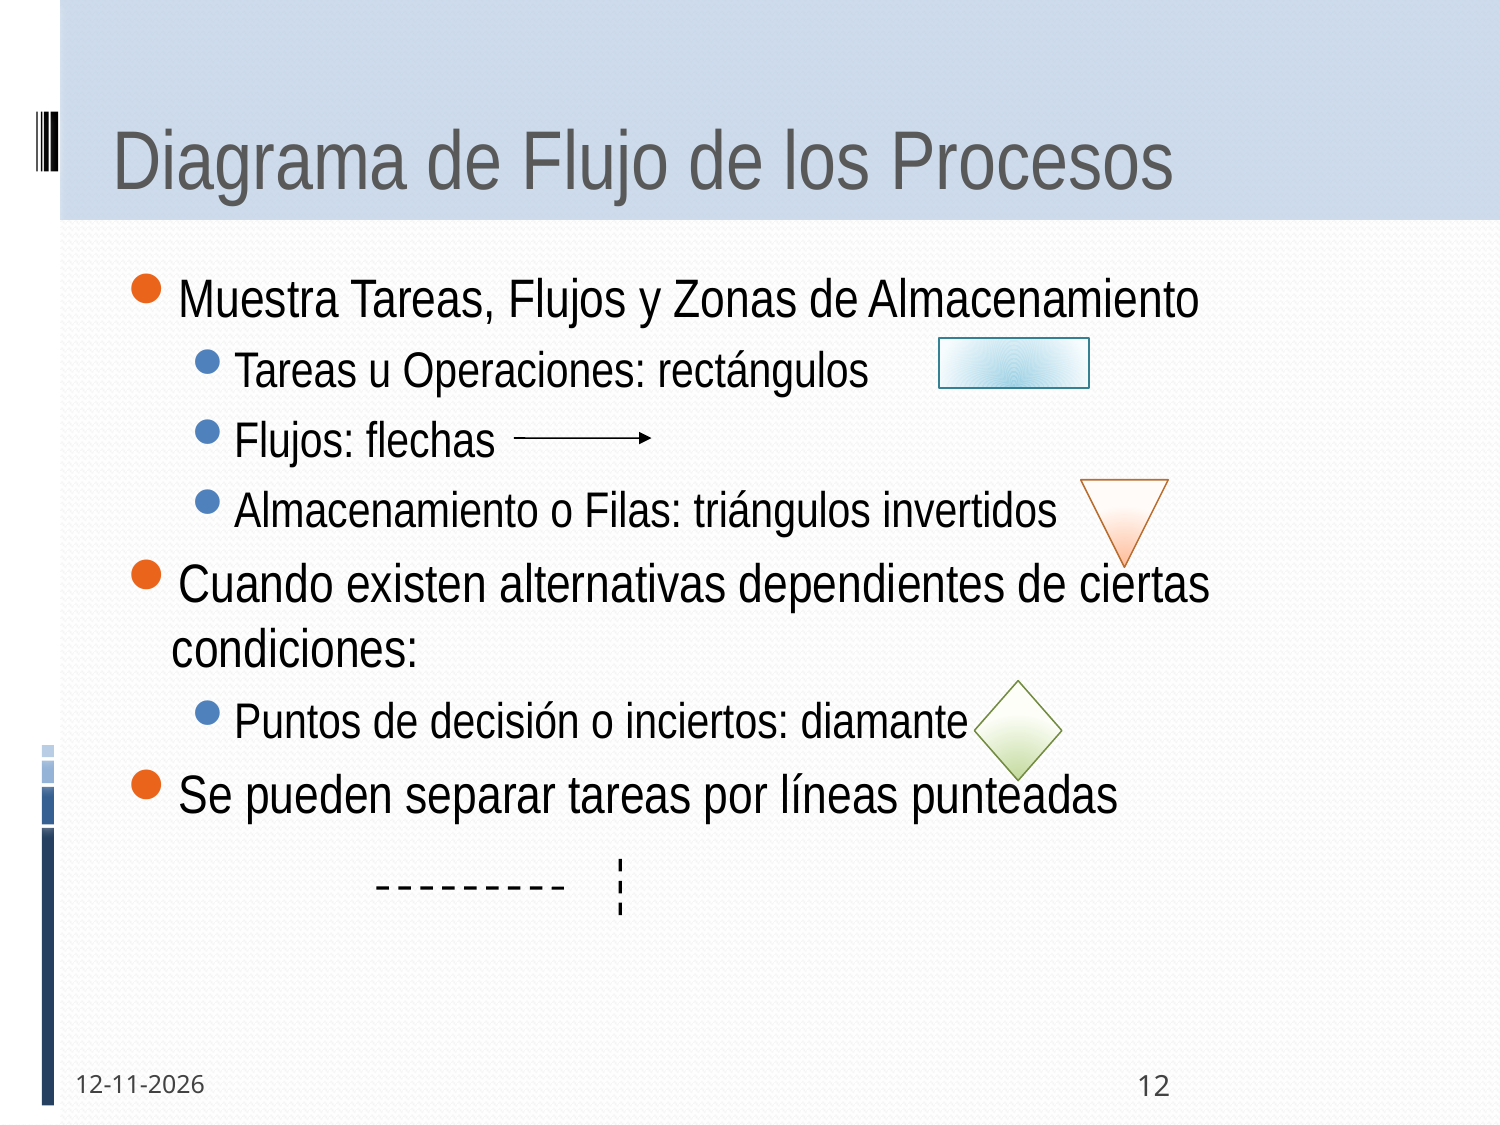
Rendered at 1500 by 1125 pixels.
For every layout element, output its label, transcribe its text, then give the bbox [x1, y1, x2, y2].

text_box [1080, 478, 1169, 569]
slide_number 12 [1045, 1046, 1171, 1107]
table_cell Masa en Bandeja [1079, 485, 1169, 572]
text_box [938, 337, 1090, 389]
text_box [513, 431, 652, 445]
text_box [931, 339, 1096, 401]
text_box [1076, 481, 1172, 576]
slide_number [75, 1042, 243, 1103]
list Muestra Tareas, Flujos y Zonas de Almacenamiento Tareas u Operaciones: rectángulos Flujos: flechas Almacenamiento o Filas: triángulos invertidos Cuando existen alternativas dependientes de ciertas condiciones: Puntos de decisión o inciertos: diamante Se pueden separar tareas por líneas punteadas [111, 255, 1436, 1038]
text_box [973, 679, 1063, 782]
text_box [970, 683, 1066, 791]
title Diagrama de Flujo de los Procesos [111, 18, 1436, 207]
